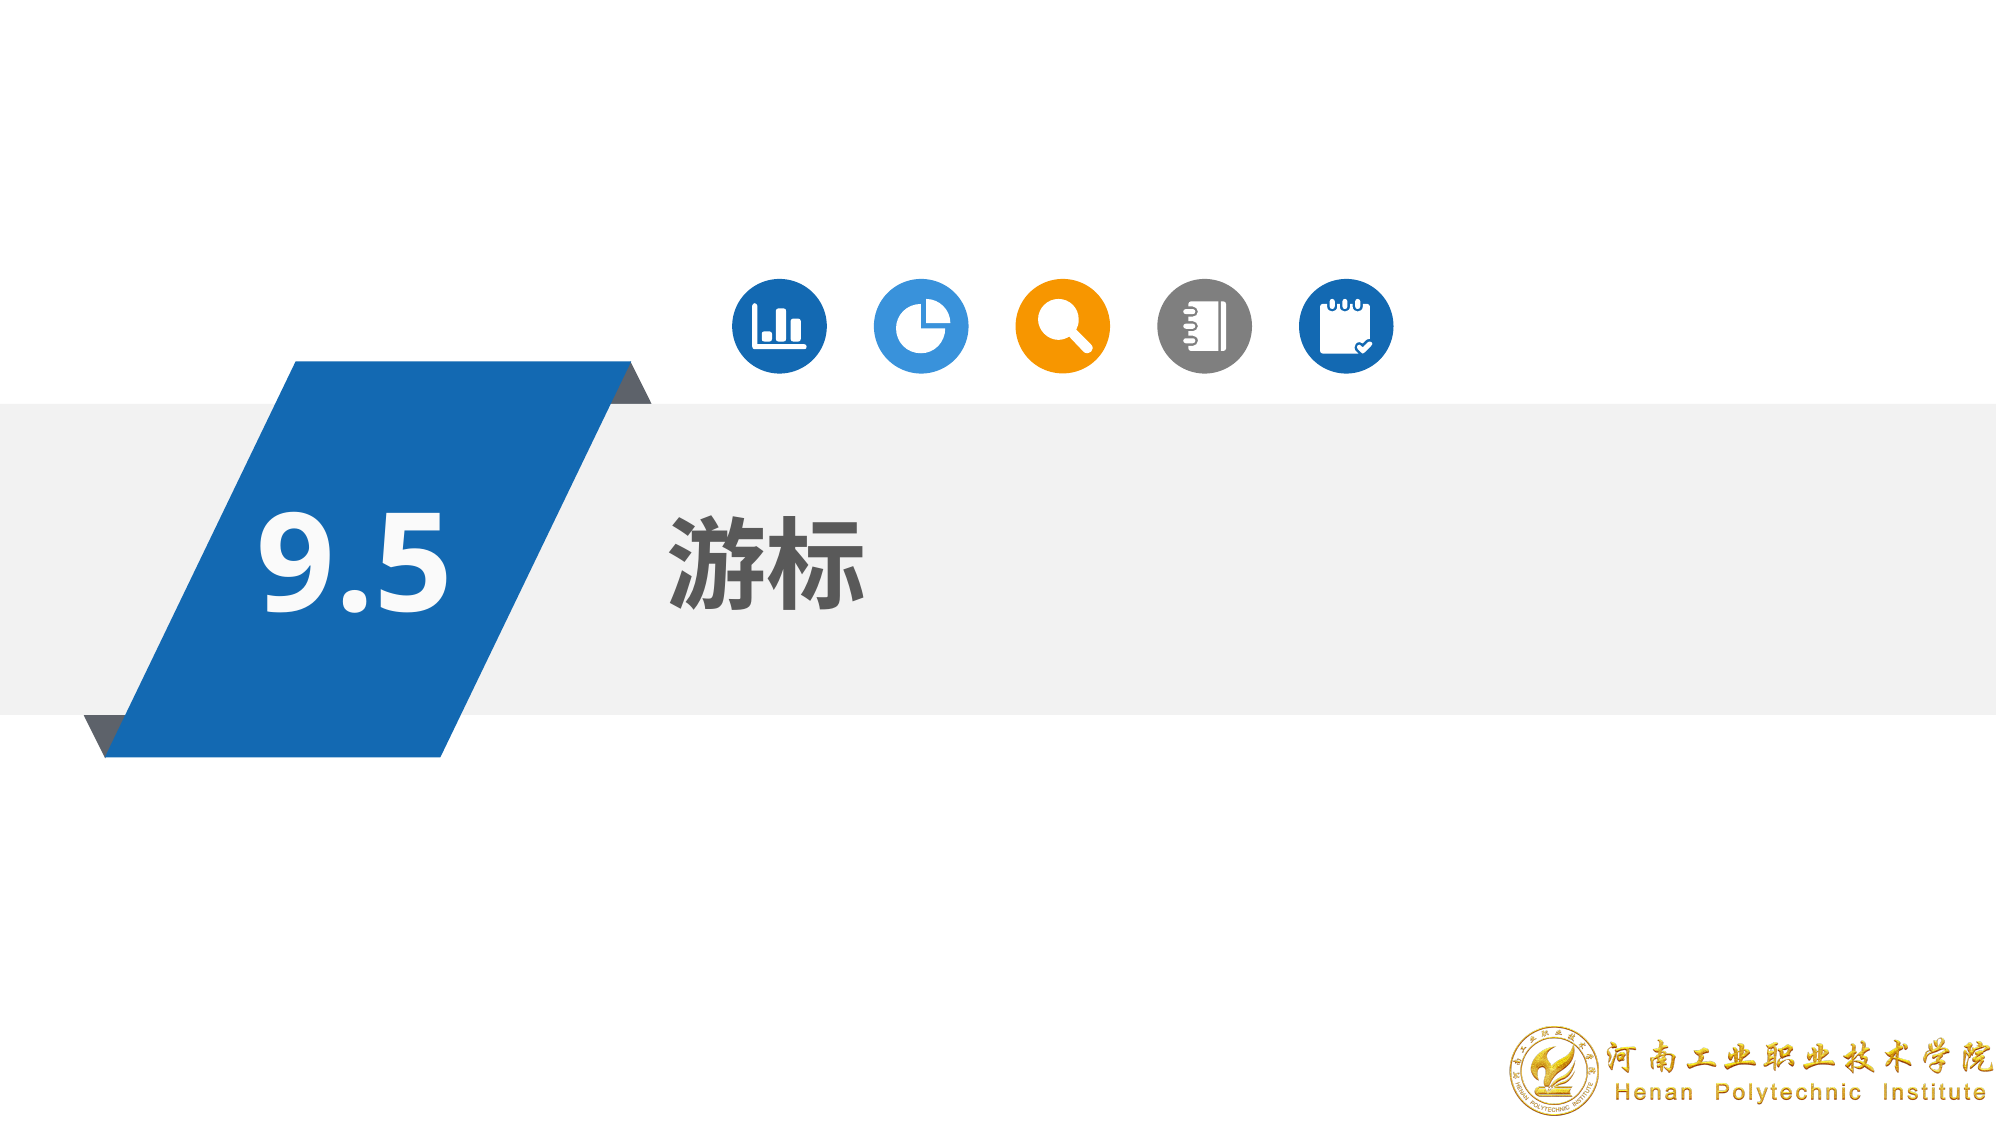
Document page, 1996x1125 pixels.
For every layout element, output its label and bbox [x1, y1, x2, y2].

text_box [731, 278, 828, 374]
picture [1503, 1016, 1996, 1125]
text_box [0, 361, 1996, 759]
text_box [1298, 278, 1394, 374]
text_box [1015, 278, 1111, 374]
text_box [1157, 278, 1253, 374]
text_box [873, 278, 969, 374]
